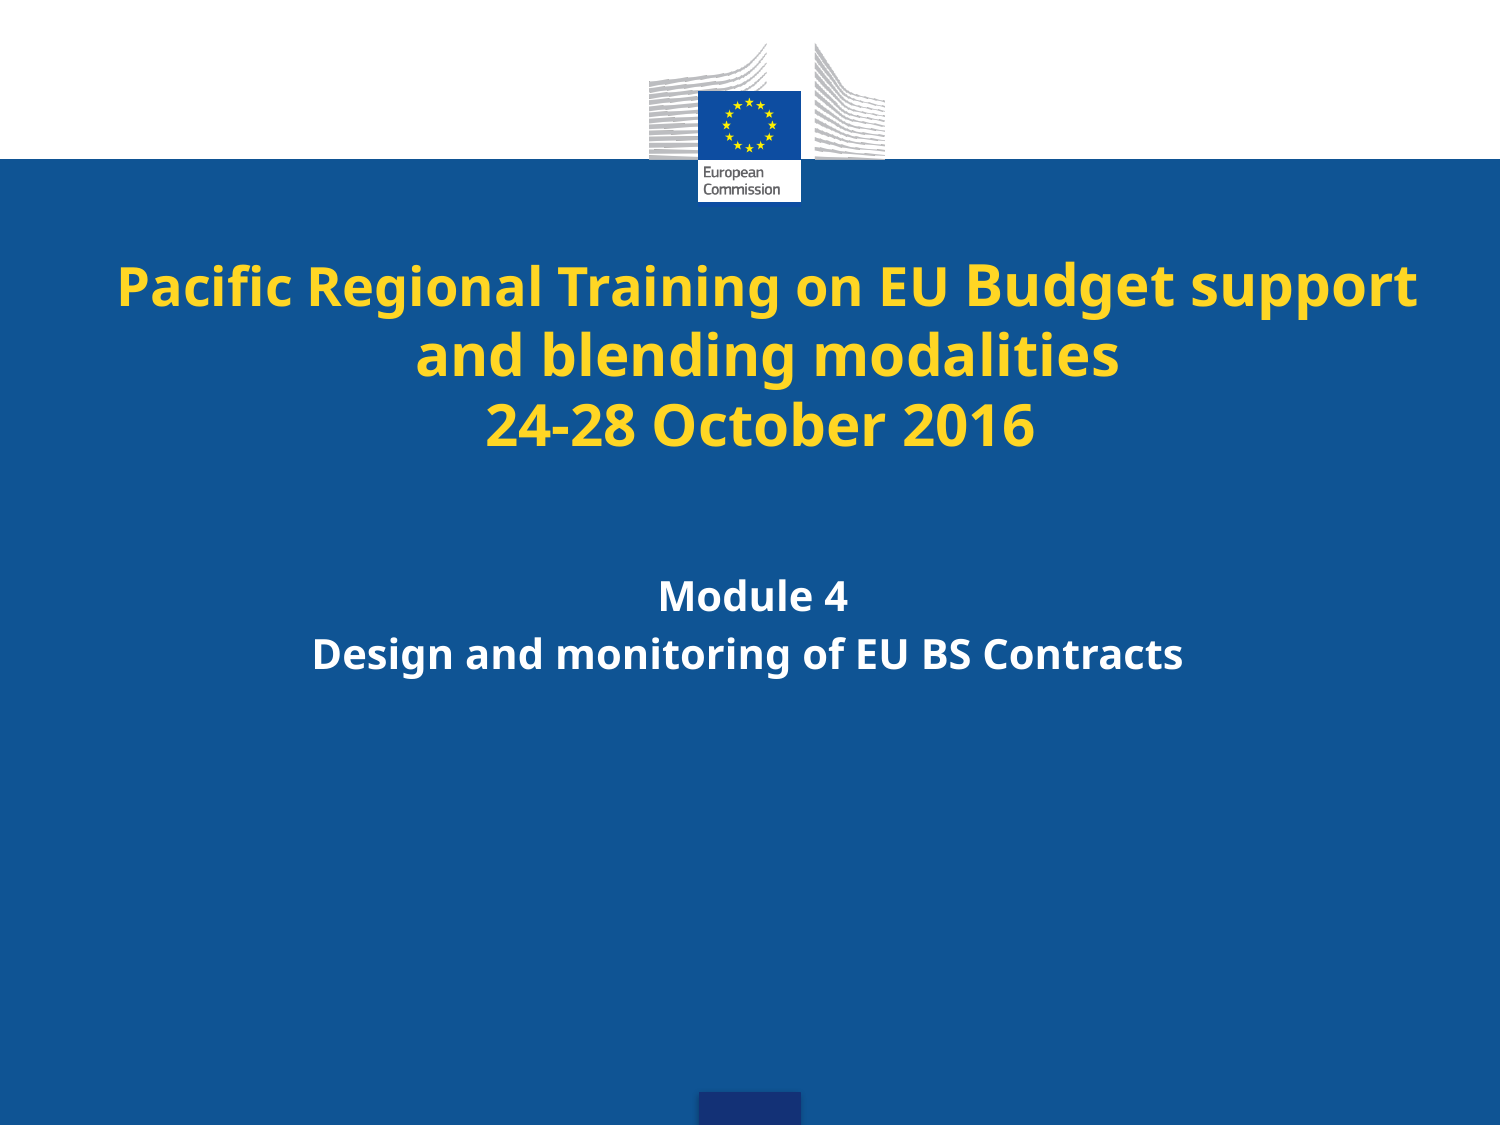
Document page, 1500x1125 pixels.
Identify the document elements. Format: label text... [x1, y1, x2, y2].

subtitle Module 4 Design and monitoring of EU BS Contracts [52, 503, 1454, 858]
title Pacific Regional Training on EU Budget support and blending modalities 24-28 October 2016 [88, 266, 1447, 480]
